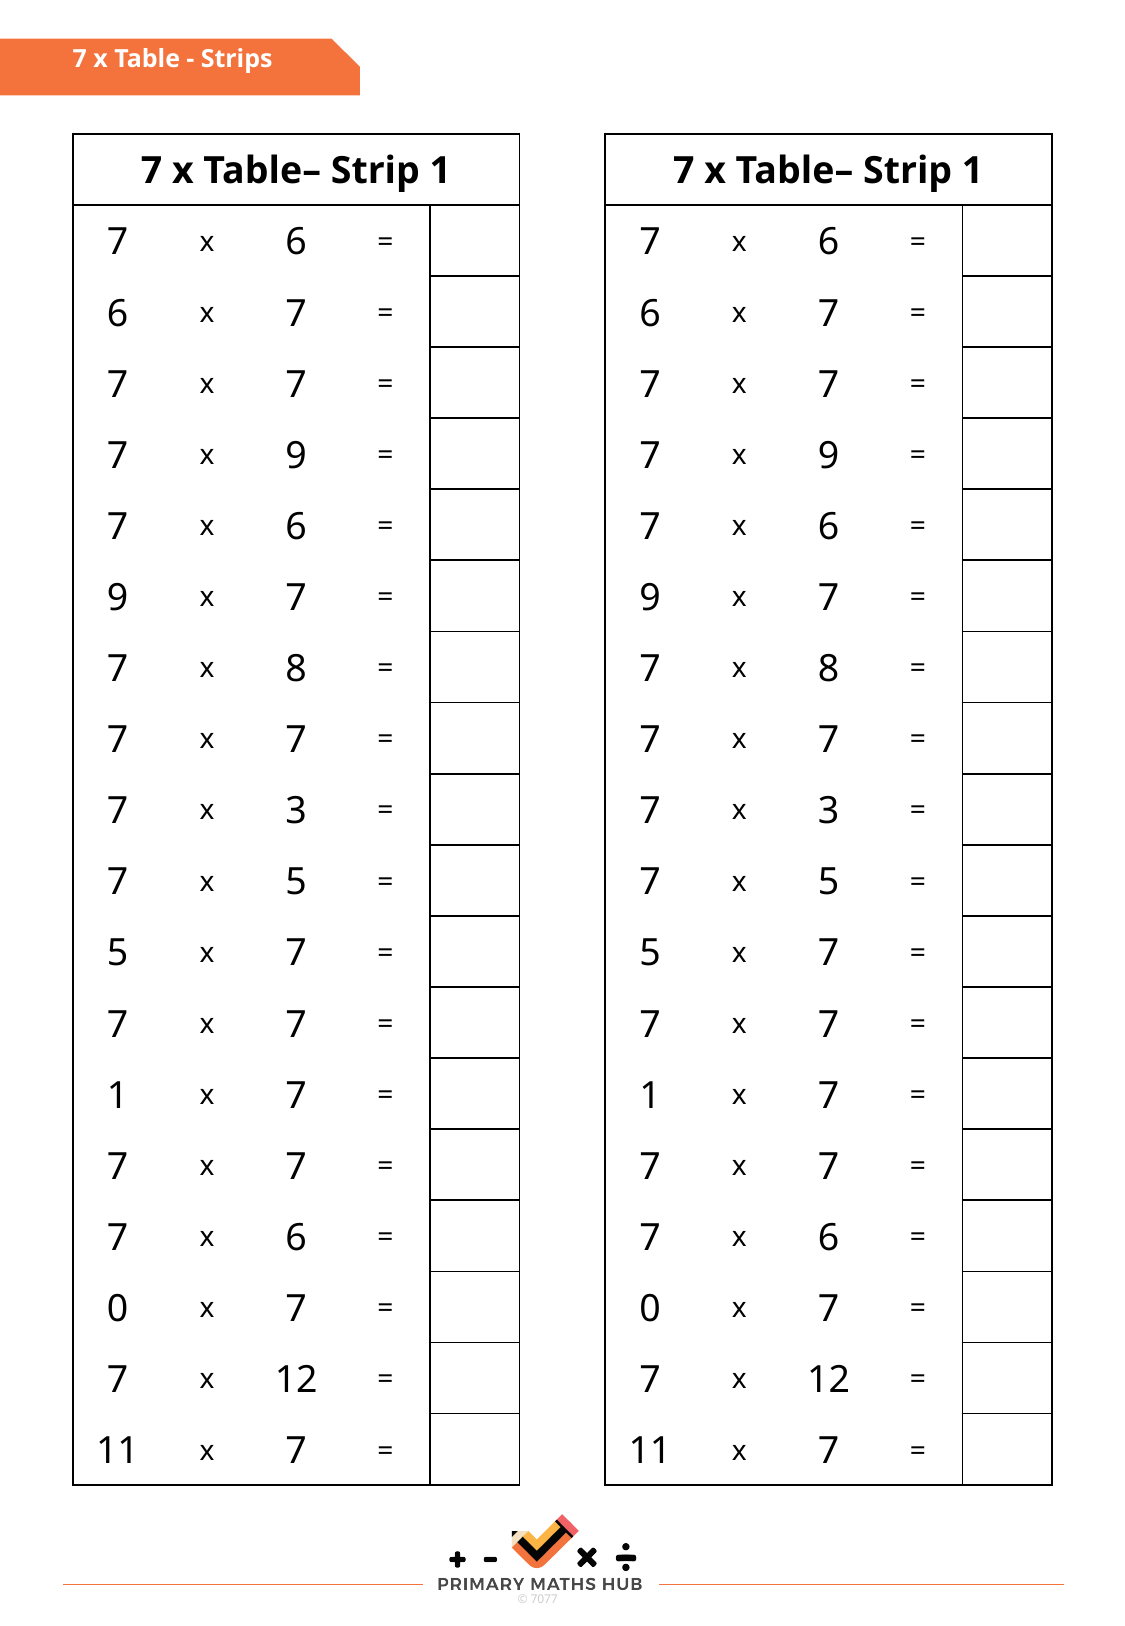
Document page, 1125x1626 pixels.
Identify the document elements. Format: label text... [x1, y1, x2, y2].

table_cell 7 [252, 347, 341, 418]
table_cell [963, 419, 1051, 488]
table_cell = [341, 1129, 429, 1200]
table_cell 7 [252, 1058, 341, 1129]
table_cell = [873, 418, 962, 489]
table_cell = [873, 347, 962, 418]
table_cell 7 [606, 347, 695, 418]
table_cell x [695, 774, 784, 845]
table_cell [963, 632, 1051, 702]
table_cell 7 [252, 276, 341, 347]
table_cell [963, 1272, 1051, 1342]
table_cell x [695, 631, 784, 703]
table_cell 6 [252, 489, 341, 560]
table_cell 7 [784, 1414, 873, 1484]
table_cell = [341, 347, 429, 418]
table_cell x [695, 1414, 784, 1484]
table_cell [431, 277, 519, 346]
table_cell 5 [606, 916, 695, 987]
table_cell [431, 988, 519, 1057]
table_cell [431, 917, 519, 986]
table_cell 7 [606, 845, 695, 916]
table_cell [963, 775, 1051, 844]
table_cell = [341, 1414, 429, 1484]
table_cell 9 [606, 560, 695, 631]
table_cell 7 [74, 347, 162, 418]
table_cell x [162, 987, 252, 1058]
table_cell 1 [606, 1058, 695, 1129]
table_cell 7 [74, 206, 162, 276]
table_cell 9 [74, 560, 162, 631]
table_cell = [341, 987, 429, 1058]
table_cell [431, 1201, 519, 1271]
table_cell x [162, 1414, 252, 1484]
table_cell = [341, 916, 429, 987]
table_cell [963, 490, 1051, 559]
table_cell [431, 632, 519, 702]
table_cell 7 [606, 1129, 695, 1200]
table_cell [431, 206, 519, 275]
table_cell [431, 561, 519, 631]
table_cell [431, 775, 519, 844]
table_cell = [341, 631, 429, 703]
table_cell x [162, 206, 252, 276]
picture [432, 1512, 648, 1597]
table_cell [431, 703, 519, 773]
table_cell 7 [74, 418, 162, 489]
table_cell 0 [606, 1271, 695, 1343]
table_cell 0 [74, 1271, 162, 1343]
table_cell = [873, 560, 962, 631]
table_cell 7 [74, 703, 162, 774]
table_cell [963, 1059, 1051, 1128]
table_cell = [873, 1200, 962, 1271]
table_cell = [341, 489, 429, 560]
table_cell x [162, 1271, 252, 1343]
table_cell 7 [784, 276, 873, 347]
table_cell 7 [252, 916, 341, 987]
table_cell 7 [606, 206, 695, 276]
table_cell 7 [252, 1414, 341, 1484]
table_cell = [341, 1271, 429, 1343]
table_cell x [695, 489, 784, 560]
table_cell = [873, 1414, 962, 1484]
table_cell 9 [252, 418, 341, 489]
table_cell [431, 1414, 519, 1484]
table_cell 7 [606, 1343, 695, 1414]
table_cell [963, 1414, 1051, 1484]
table_cell 5 [784, 845, 873, 916]
table_cell 6 [252, 1200, 341, 1271]
table_cell [963, 917, 1051, 986]
table_cell x [695, 276, 784, 347]
table_cell 7 [252, 1129, 341, 1200]
table_cell [963, 348, 1051, 417]
table_cell x [695, 206, 784, 276]
table_header 7 x Table– Strip 1 [74, 135, 519, 204]
table_cell x [695, 703, 784, 774]
table_cell [963, 703, 1051, 773]
table_cell 7 [784, 1058, 873, 1129]
table_cell = [873, 631, 962, 703]
table_cell 7 [74, 489, 162, 560]
table_cell x [695, 560, 784, 631]
table_cell = [341, 703, 429, 774]
table_cell = [341, 1343, 429, 1414]
table_cell = [873, 276, 962, 347]
table_cell 7 [606, 631, 695, 703]
table_cell x [162, 1343, 252, 1414]
table_cell x [695, 1343, 784, 1414]
table_cell x [162, 1200, 252, 1271]
table_cell 11 [74, 1414, 162, 1484]
table_cell = [873, 206, 962, 276]
table_cell 7 [252, 560, 341, 631]
table_cell x [695, 1200, 784, 1271]
table_cell = [873, 987, 962, 1058]
table_cell x [695, 418, 784, 489]
table_cell 5 [252, 845, 341, 916]
table_cell 6 [74, 276, 162, 347]
table_cell = [873, 845, 962, 916]
table_cell [963, 988, 1051, 1057]
table_cell = [873, 489, 962, 560]
table_cell 3 [784, 774, 873, 845]
table_cell x [162, 1129, 252, 1200]
table_cell 12 [252, 1343, 341, 1414]
table_cell x [695, 845, 784, 916]
table_cell = [341, 774, 429, 845]
table_cell = [873, 1129, 962, 1200]
table_cell = [341, 845, 429, 916]
table_cell = [873, 703, 962, 774]
table_cell 7 [252, 703, 341, 774]
table_cell [431, 419, 519, 488]
table_cell [431, 490, 519, 559]
table_cell [431, 1272, 519, 1342]
table_cell x [695, 1058, 784, 1129]
table_cell 7 [784, 560, 873, 631]
table_cell [963, 1130, 1051, 1199]
table_cell = [873, 1343, 962, 1414]
table_cell x [162, 774, 252, 845]
table_cell 7 [252, 987, 341, 1058]
table_cell 7 [784, 703, 873, 774]
table_cell = [873, 774, 962, 845]
table_cell x [162, 916, 252, 987]
table_cell [963, 206, 1051, 275]
table_cell = [341, 206, 429, 276]
table_cell [963, 1201, 1051, 1271]
table_cell 7 [74, 774, 162, 845]
table_cell [963, 561, 1051, 631]
table_cell x [695, 987, 784, 1058]
table_header 7 x Table– Strip 1 [606, 135, 1051, 204]
table_cell 7 [74, 1343, 162, 1414]
table_cell = [873, 1271, 962, 1343]
table_cell 6 [606, 276, 695, 347]
table_cell 7 [784, 347, 873, 418]
table_cell 8 [252, 631, 341, 703]
table_cell 7 [74, 1200, 162, 1271]
table_cell 7 [784, 1129, 873, 1200]
table_cell = [341, 560, 429, 631]
table_cell [963, 277, 1051, 346]
table_cell x [695, 916, 784, 987]
table_cell 1 [74, 1058, 162, 1129]
table_cell = [873, 916, 962, 987]
table_cell x [695, 1129, 784, 1200]
table_cell x [162, 489, 252, 560]
table_cell 5 [74, 916, 162, 987]
table_cell 7 [74, 1129, 162, 1200]
table_cell x [162, 418, 252, 489]
table_cell [431, 1059, 519, 1128]
table_cell [431, 1343, 519, 1413]
table_cell 7 [252, 1271, 341, 1343]
text_box © 7077 [429, 1584, 646, 1614]
table_cell x [162, 631, 252, 703]
table_cell x [162, 276, 252, 347]
table_cell x [695, 1271, 784, 1343]
table_cell 7 [606, 1200, 695, 1271]
table_cell = [341, 276, 429, 347]
table_cell 12 [784, 1343, 873, 1414]
table_cell = [341, 1200, 429, 1271]
table_cell 3 [252, 774, 341, 845]
table_cell 7 [74, 987, 162, 1058]
table_cell x [162, 703, 252, 774]
table_cell 7 [606, 489, 695, 560]
table_cell [431, 846, 519, 915]
table_cell 11 [606, 1414, 695, 1484]
table_cell 9 [784, 418, 873, 489]
table_cell 7 [74, 631, 162, 703]
table_cell [431, 348, 519, 417]
table_cell 8 [784, 631, 873, 703]
table_cell x [162, 347, 252, 418]
table_cell x [162, 560, 252, 631]
table_cell 7 [784, 916, 873, 987]
table_cell x [162, 845, 252, 916]
table_cell 7 [784, 1271, 873, 1343]
table_cell x [162, 1058, 252, 1129]
table_cell 6 [784, 489, 873, 560]
table_cell 7 [606, 418, 695, 489]
table_cell 7 [784, 987, 873, 1058]
table_cell 7 [606, 703, 695, 774]
table_cell [963, 1343, 1051, 1413]
table_cell 7 [606, 987, 695, 1058]
table_cell [431, 1130, 519, 1199]
table_cell x [695, 347, 784, 418]
table_cell = [341, 418, 429, 489]
table_cell 6 [784, 206, 873, 276]
table_cell = [341, 1058, 429, 1129]
table_cell [963, 846, 1051, 915]
table_cell 7 [606, 774, 695, 845]
text_box 7 x Table - Strips [0, 37, 361, 97]
table_cell 6 [252, 206, 341, 276]
table_cell 6 [784, 1200, 873, 1271]
table_cell 7 [74, 845, 162, 916]
table_cell = [873, 1058, 962, 1129]
